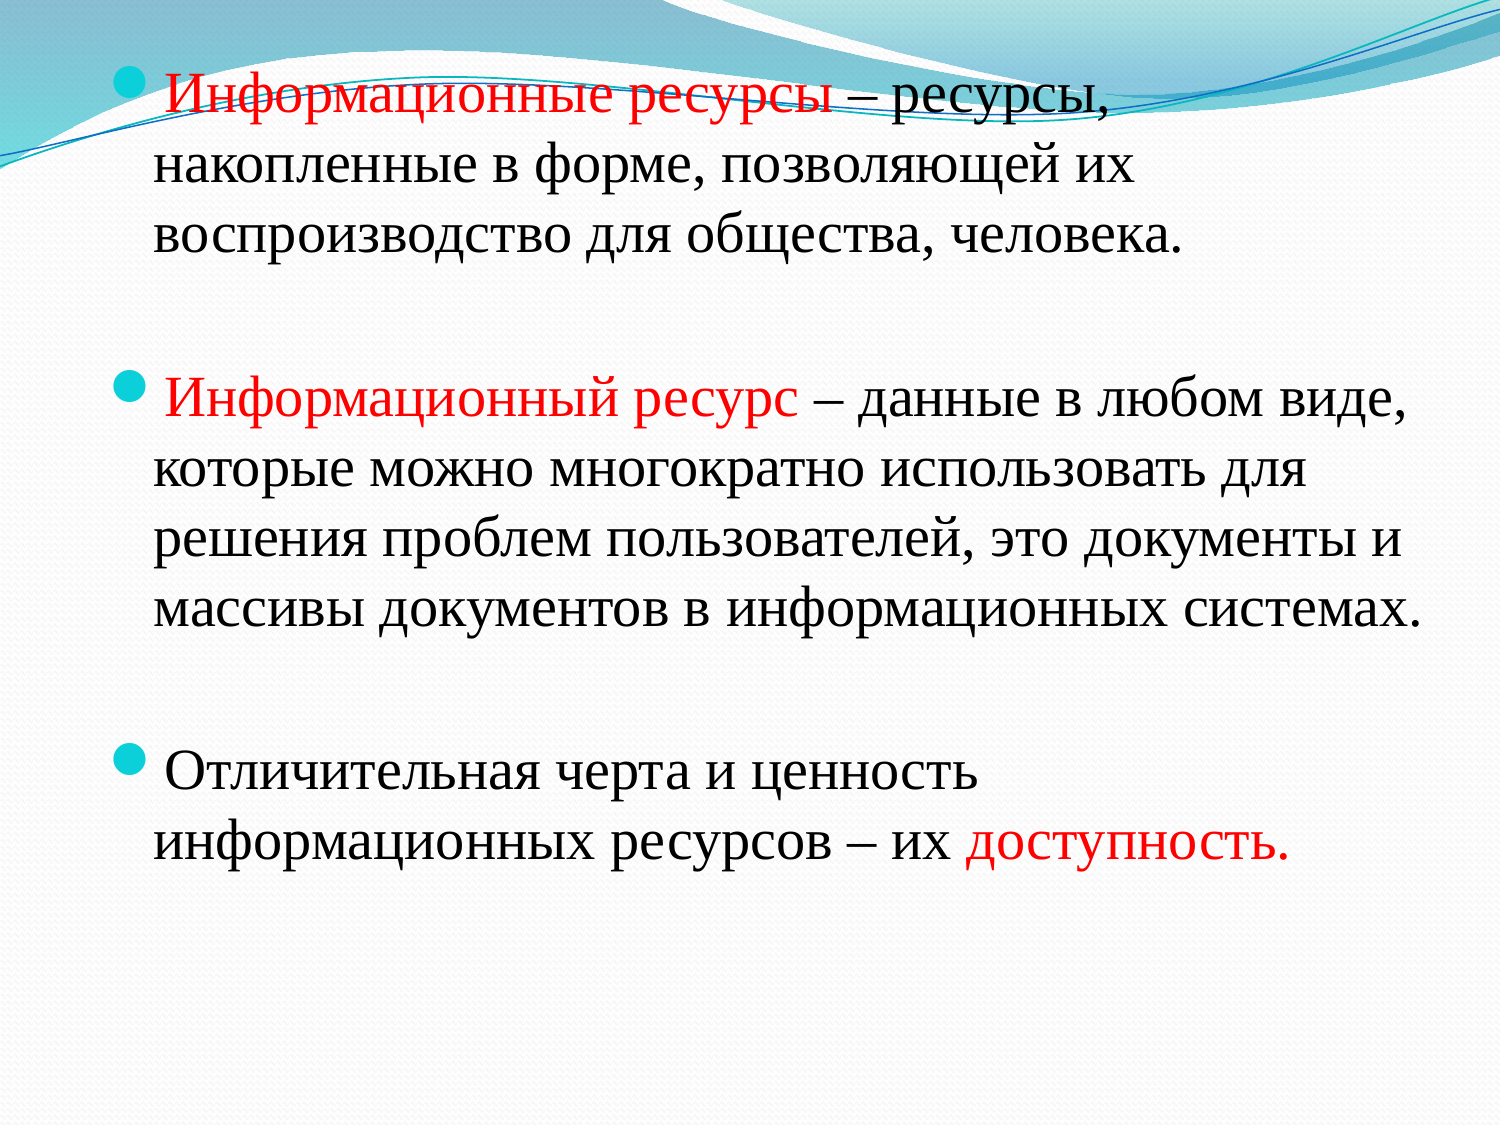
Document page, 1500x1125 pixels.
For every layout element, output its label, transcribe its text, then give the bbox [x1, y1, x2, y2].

list Информационные ресурсы – ресурсы, накопленные в форме, позволяющей их воспроизводство для общества, человека. Информационный ресурс – данные в любом виде, которые можно многократно использовать для решения проблем пользователей, это документы и массивы документов в информационных системах. Отличительная черта и ценность информационных ресурсов – их доступность. [93, 46, 1444, 1055]
